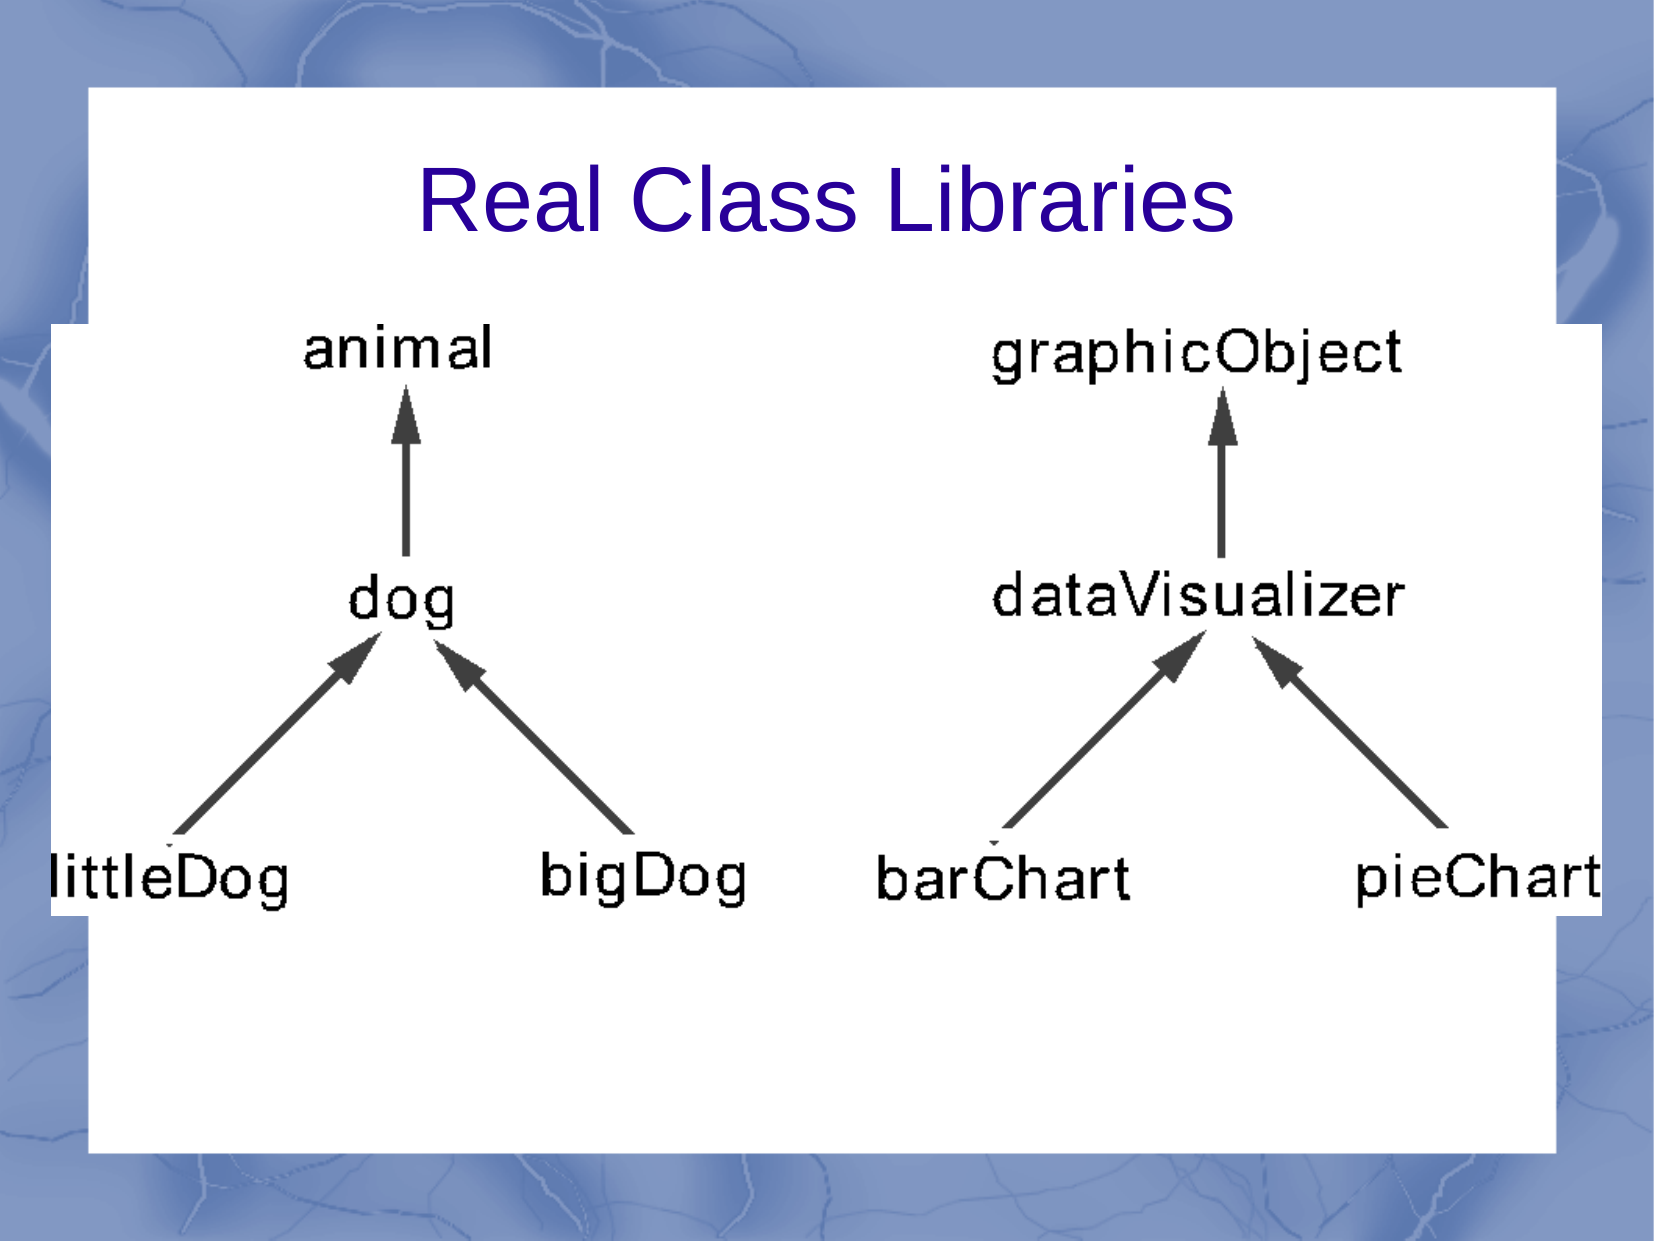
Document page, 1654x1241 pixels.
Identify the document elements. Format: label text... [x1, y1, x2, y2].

picture [0, 0, 1654, 1241]
title Real Class Libraries [118, 90, 1536, 298]
